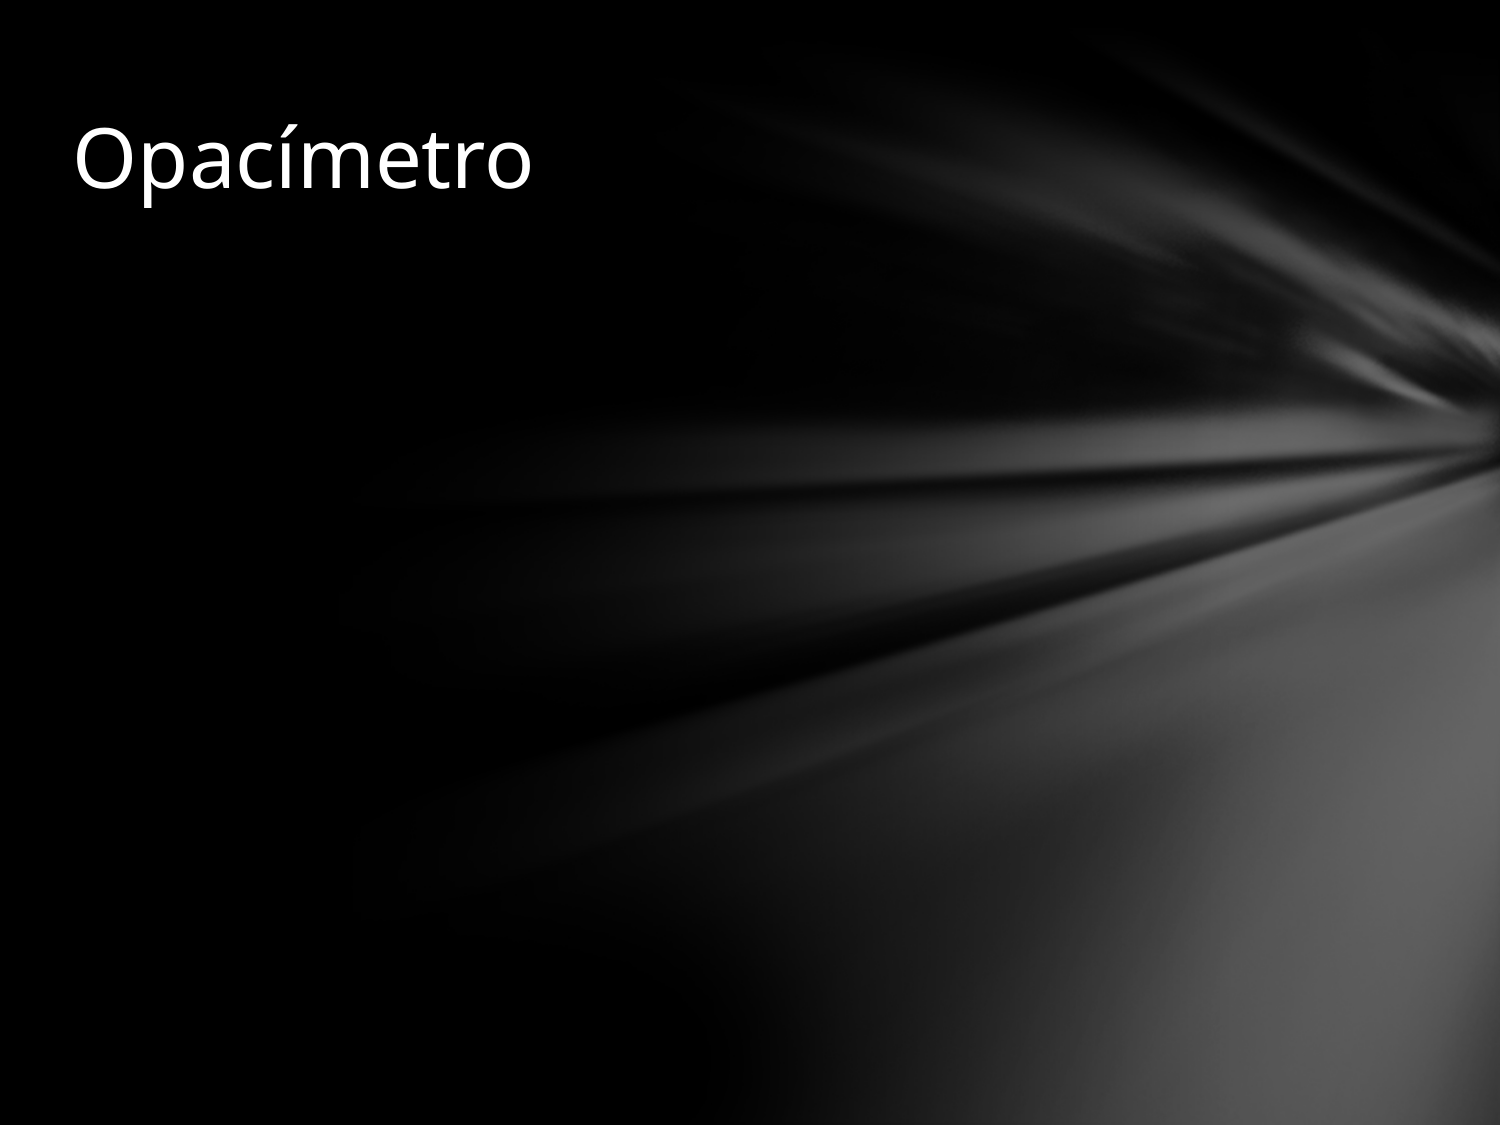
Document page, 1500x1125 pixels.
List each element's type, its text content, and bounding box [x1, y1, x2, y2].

title Opacímetro [57, 37, 1318, 213]
